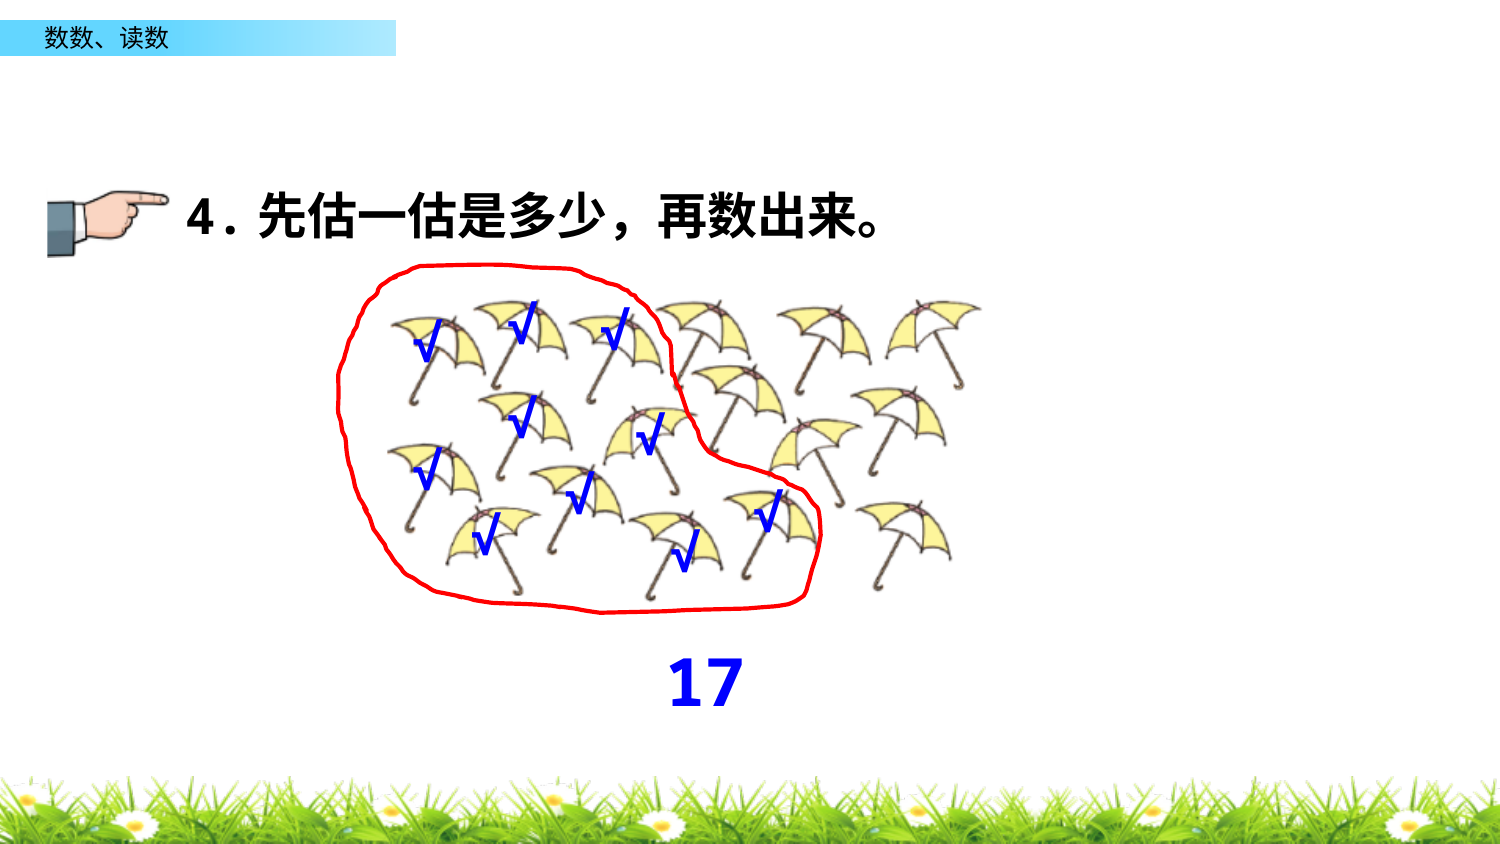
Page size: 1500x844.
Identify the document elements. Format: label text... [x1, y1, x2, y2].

picture [46, 188, 172, 259]
picture [0, 776, 1500, 844]
text_box 17 [650, 632, 761, 728]
text_box 4.先估一估是多少，再数出来。 [170, 176, 923, 252]
picture [374, 280, 1001, 622]
text_box [386, 262, 604, 279]
text_box [335, 297, 369, 523]
